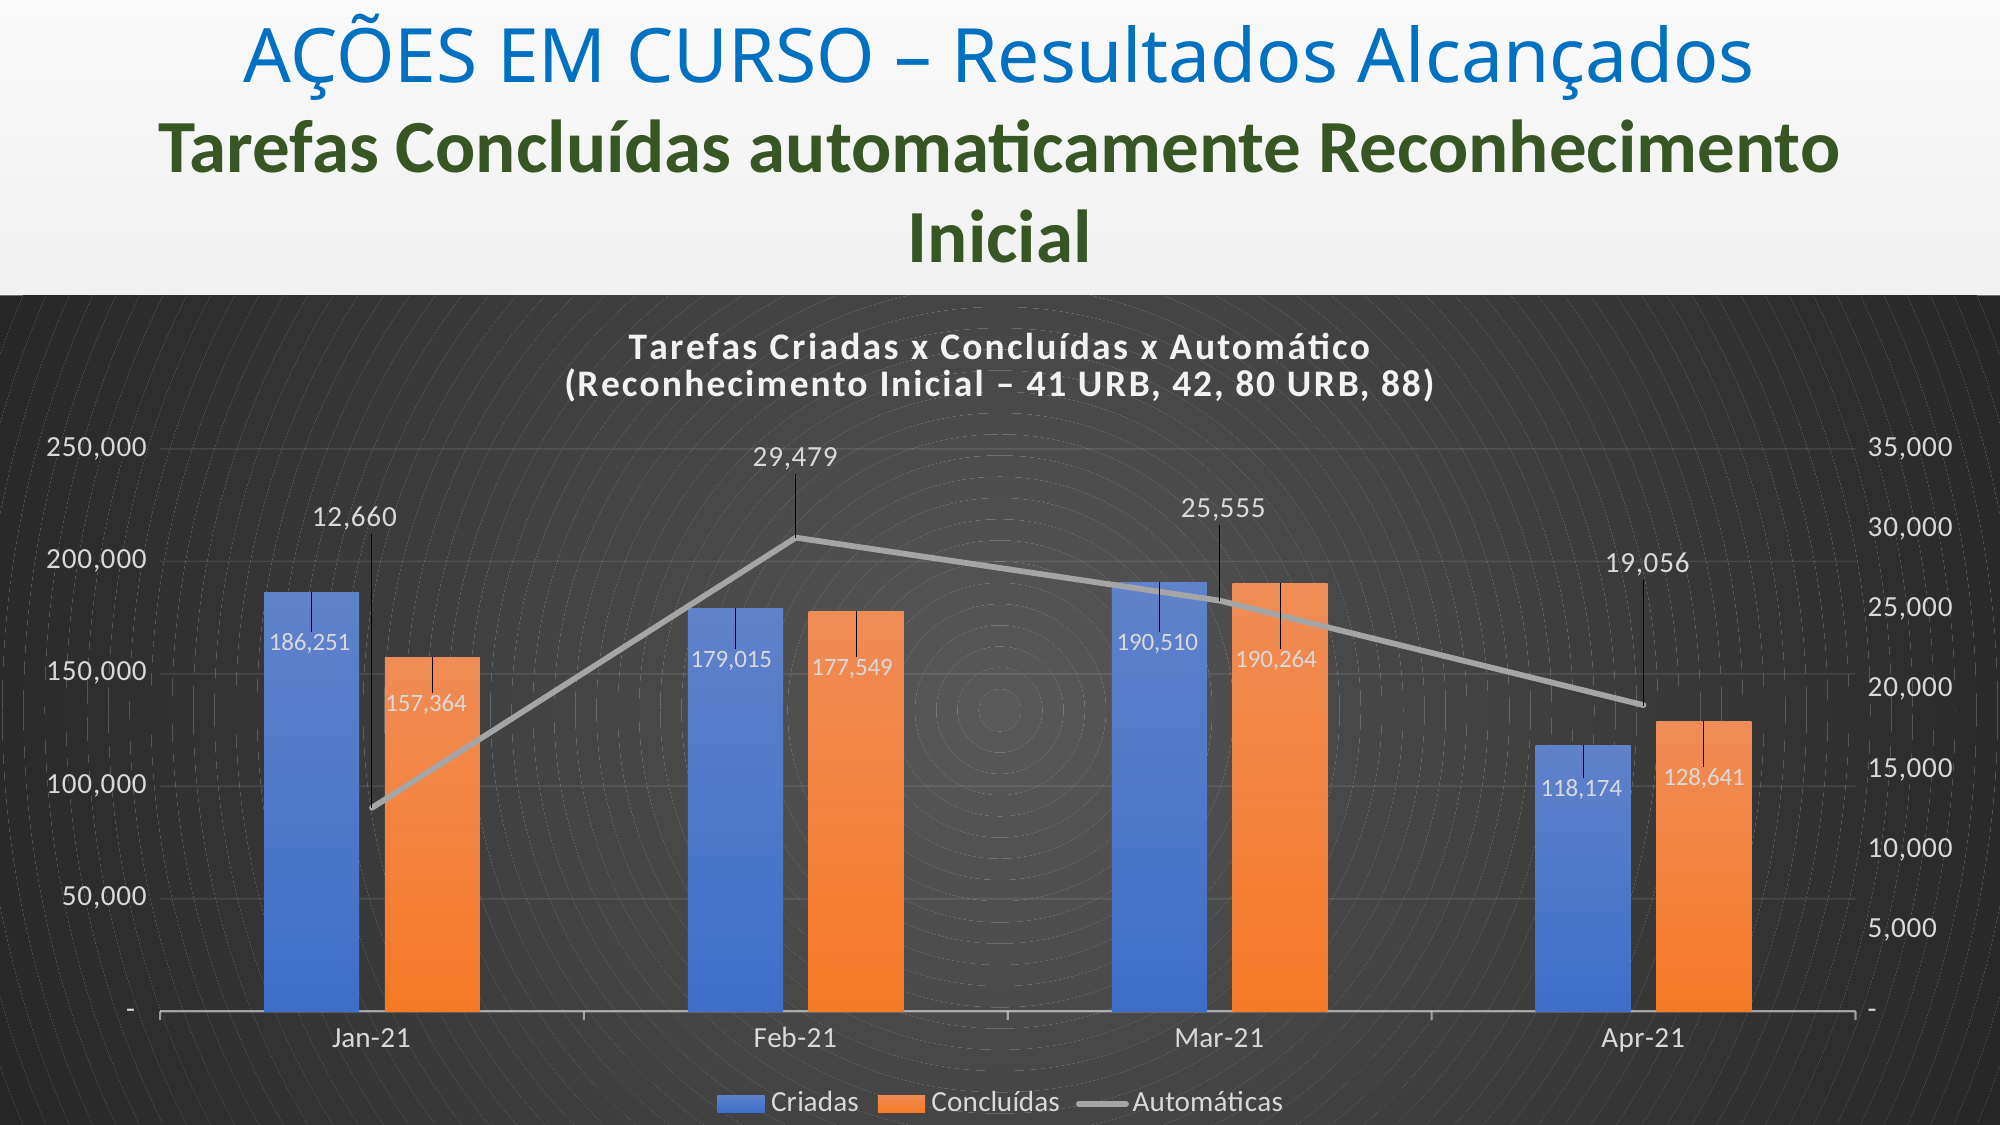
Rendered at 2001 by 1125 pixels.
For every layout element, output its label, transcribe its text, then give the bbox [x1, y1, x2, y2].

text_box AÇÕES EM CURSO – Resultados Alcançados Tarefas Concluídas automaticamente Reconhecimento Inicial [44, 0, 1956, 295]
chart [0, 295, 2000, 1125]
